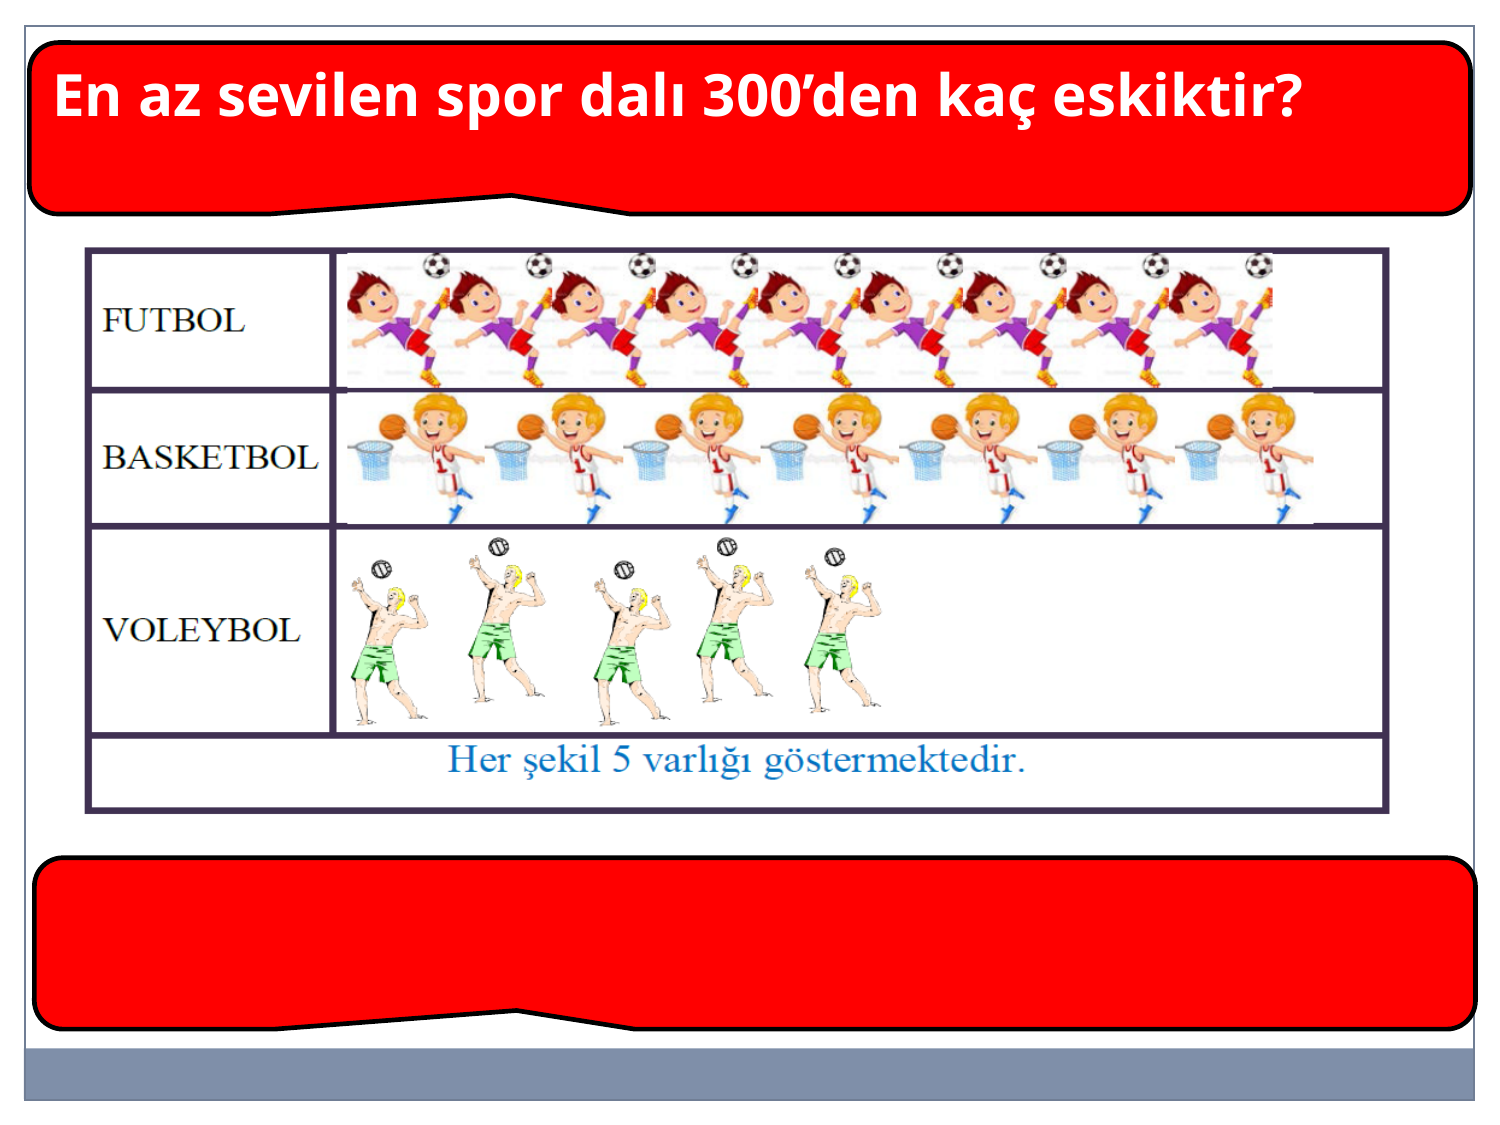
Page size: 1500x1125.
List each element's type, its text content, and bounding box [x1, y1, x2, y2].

picture [80, 243, 1405, 825]
text_box En az sevilen spor dalı 300’den kaç eskiktir? [29, 42, 1471, 215]
text_box [34, 857, 1476, 1030]
